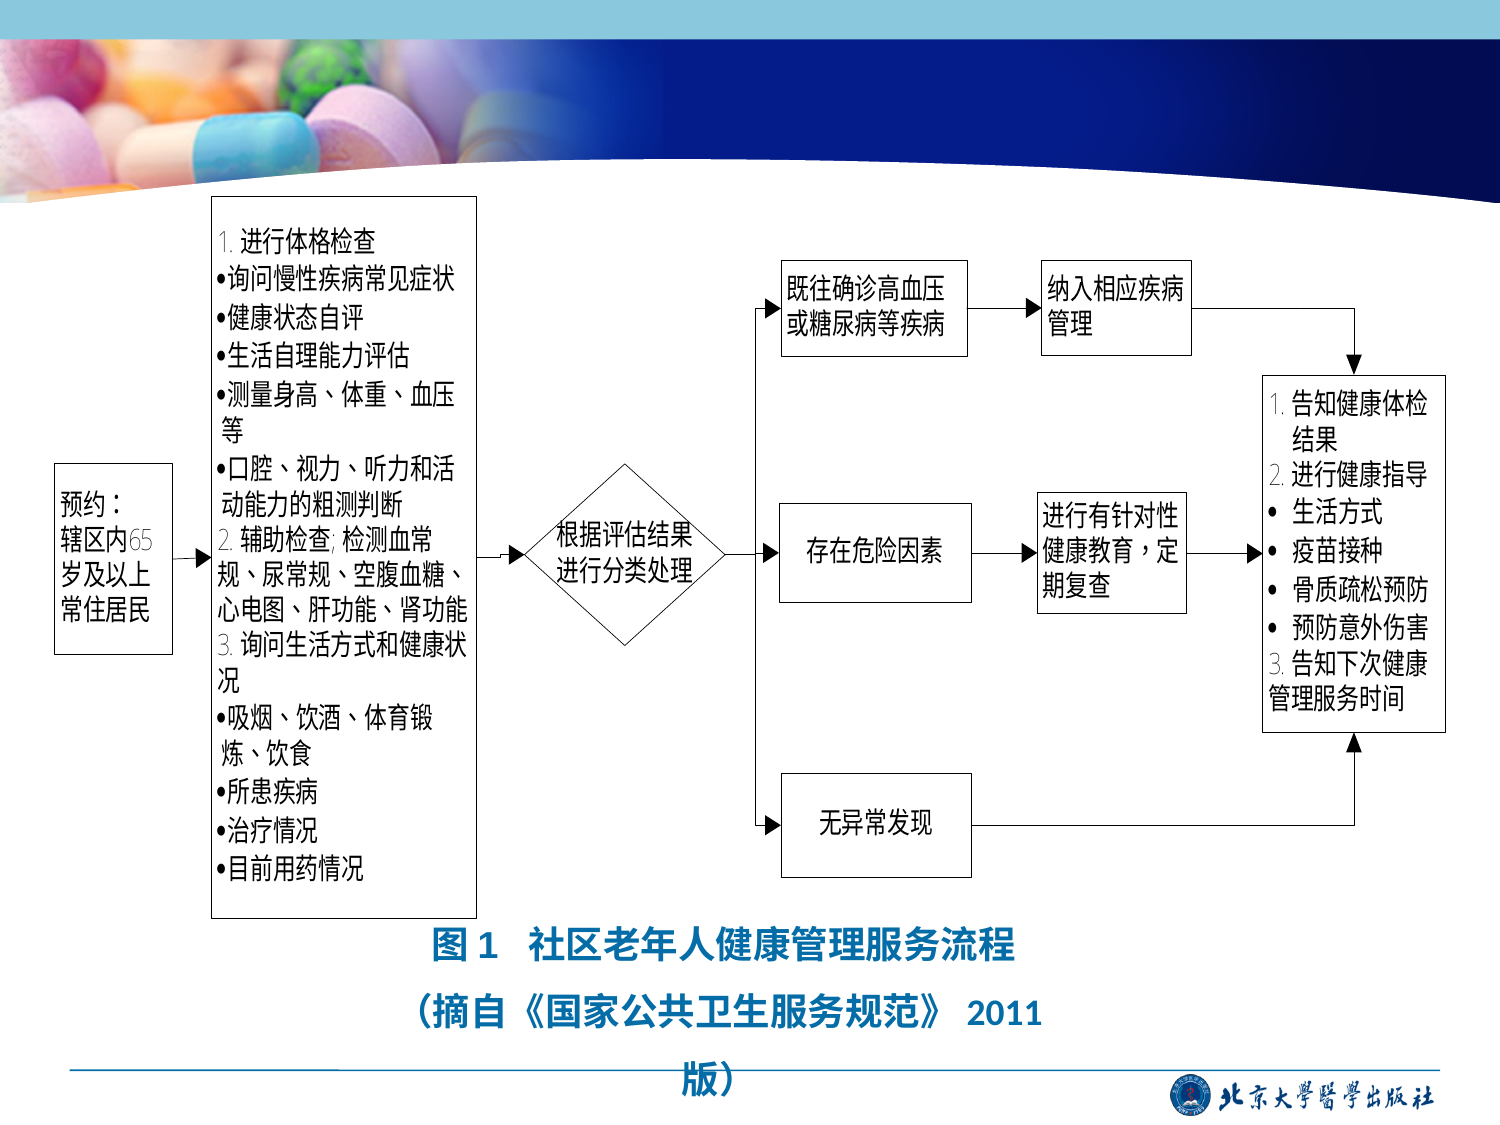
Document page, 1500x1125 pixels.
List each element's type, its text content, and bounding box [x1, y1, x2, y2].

picture [1170, 1074, 1436, 1118]
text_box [29, 172, 1471, 980]
text_box 图1 社区老年人健康管理服务流程 （摘自《国家公共卫生服务规范》2011版） [360, 987, 1087, 1108]
picture [0, 40, 1500, 203]
